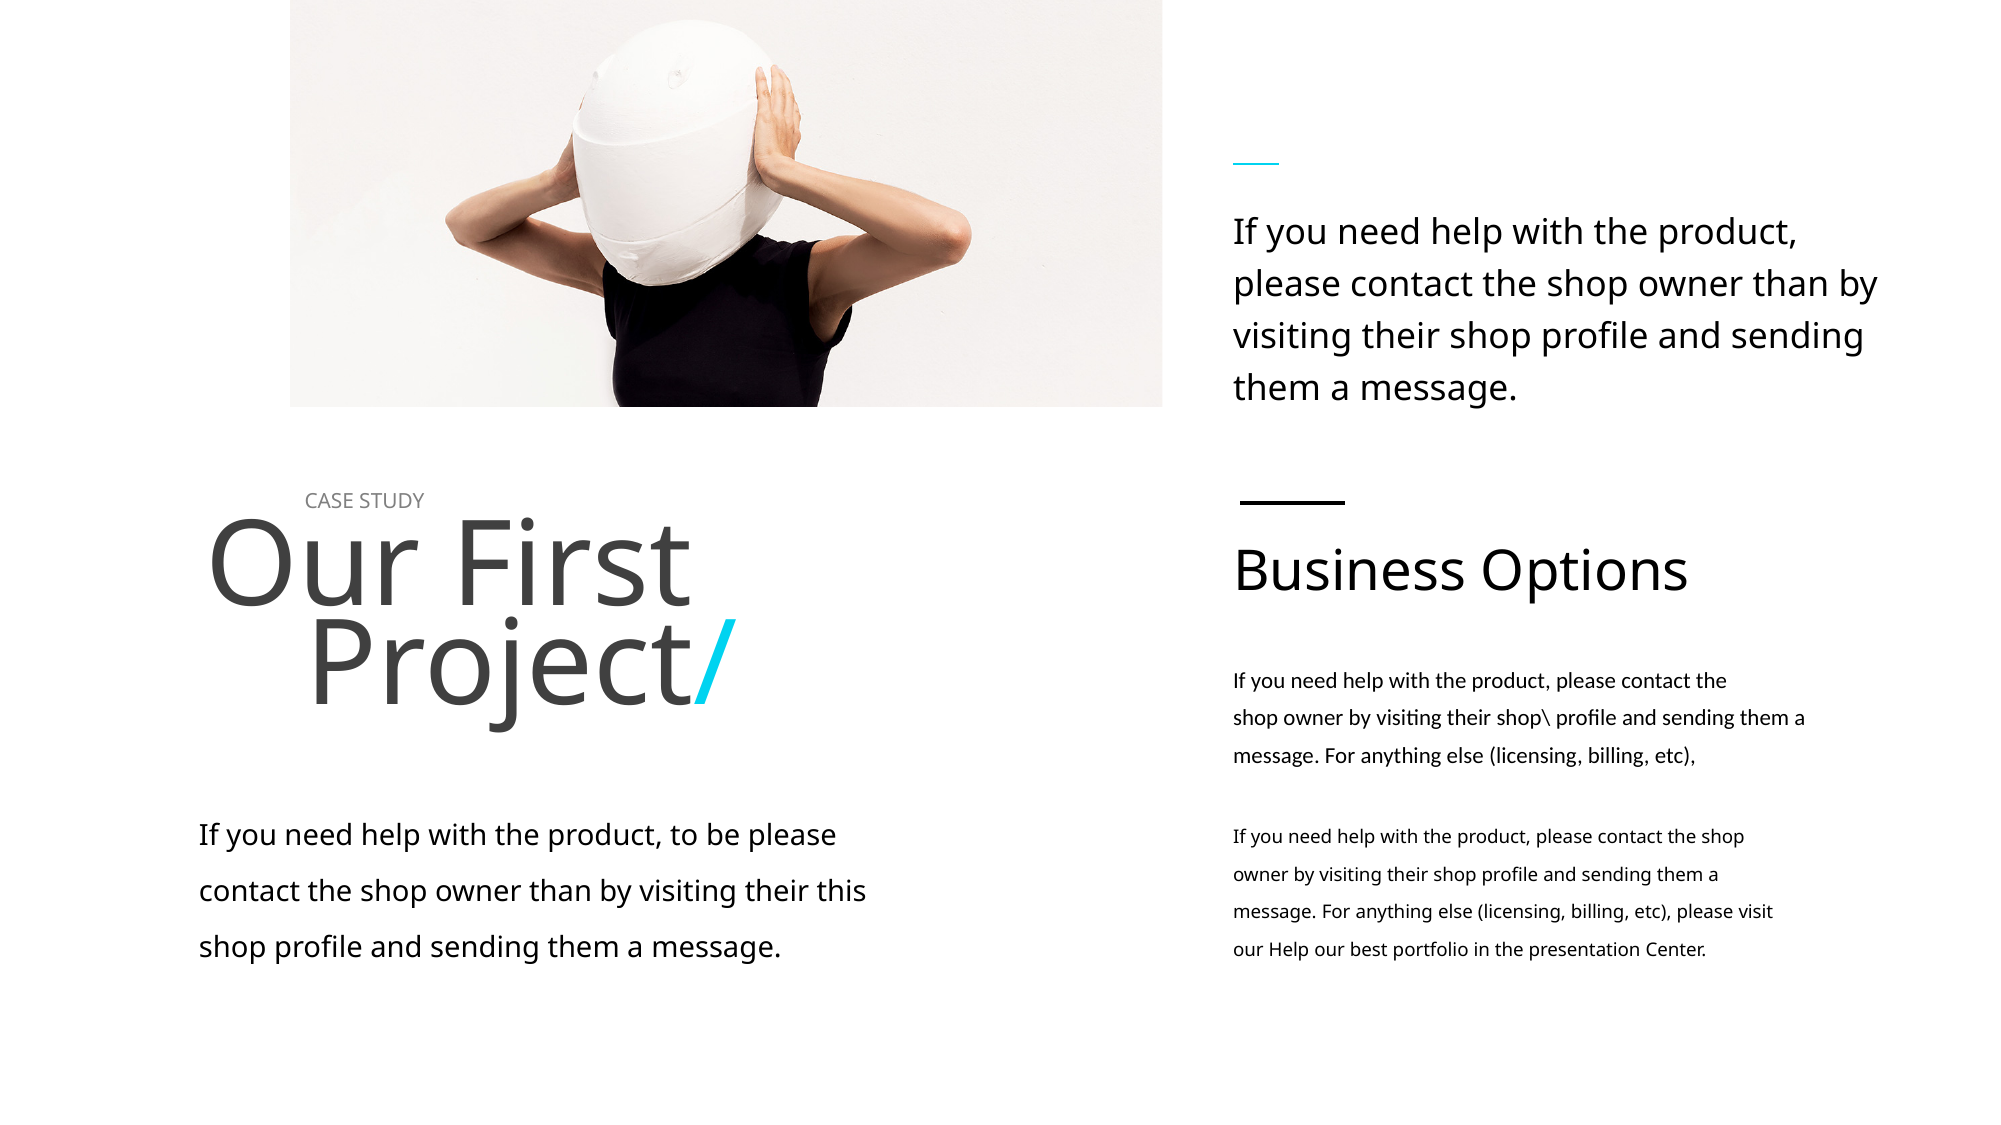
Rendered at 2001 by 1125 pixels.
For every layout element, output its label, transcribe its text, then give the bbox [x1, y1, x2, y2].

text_box If you need help with the product, please contact the shop owner than by visiting their shop profile and sending them a message. [1218, 191, 1908, 415]
picture [290, 0, 1163, 407]
text_box If you need help with the product, to be please contact the shop owner than by visiting their this shop profile and sending them a message. [184, 787, 954, 972]
text_box If you need help with the product, please contact the shop owner by visiting their shop\ profile and sending them a message. For anything else (licensing, billing, etc), [1218, 647, 1830, 776]
text_box If you need help with the product, please contact the shop owner by visiting their shop profile and sending them a message. For anything else (licensing, billing, etc), please visit our Help our best portfolio in the presentation Center. [1218, 802, 1813, 968]
text_box Business Options [1218, 527, 1727, 610]
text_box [156, 478, 792, 737]
